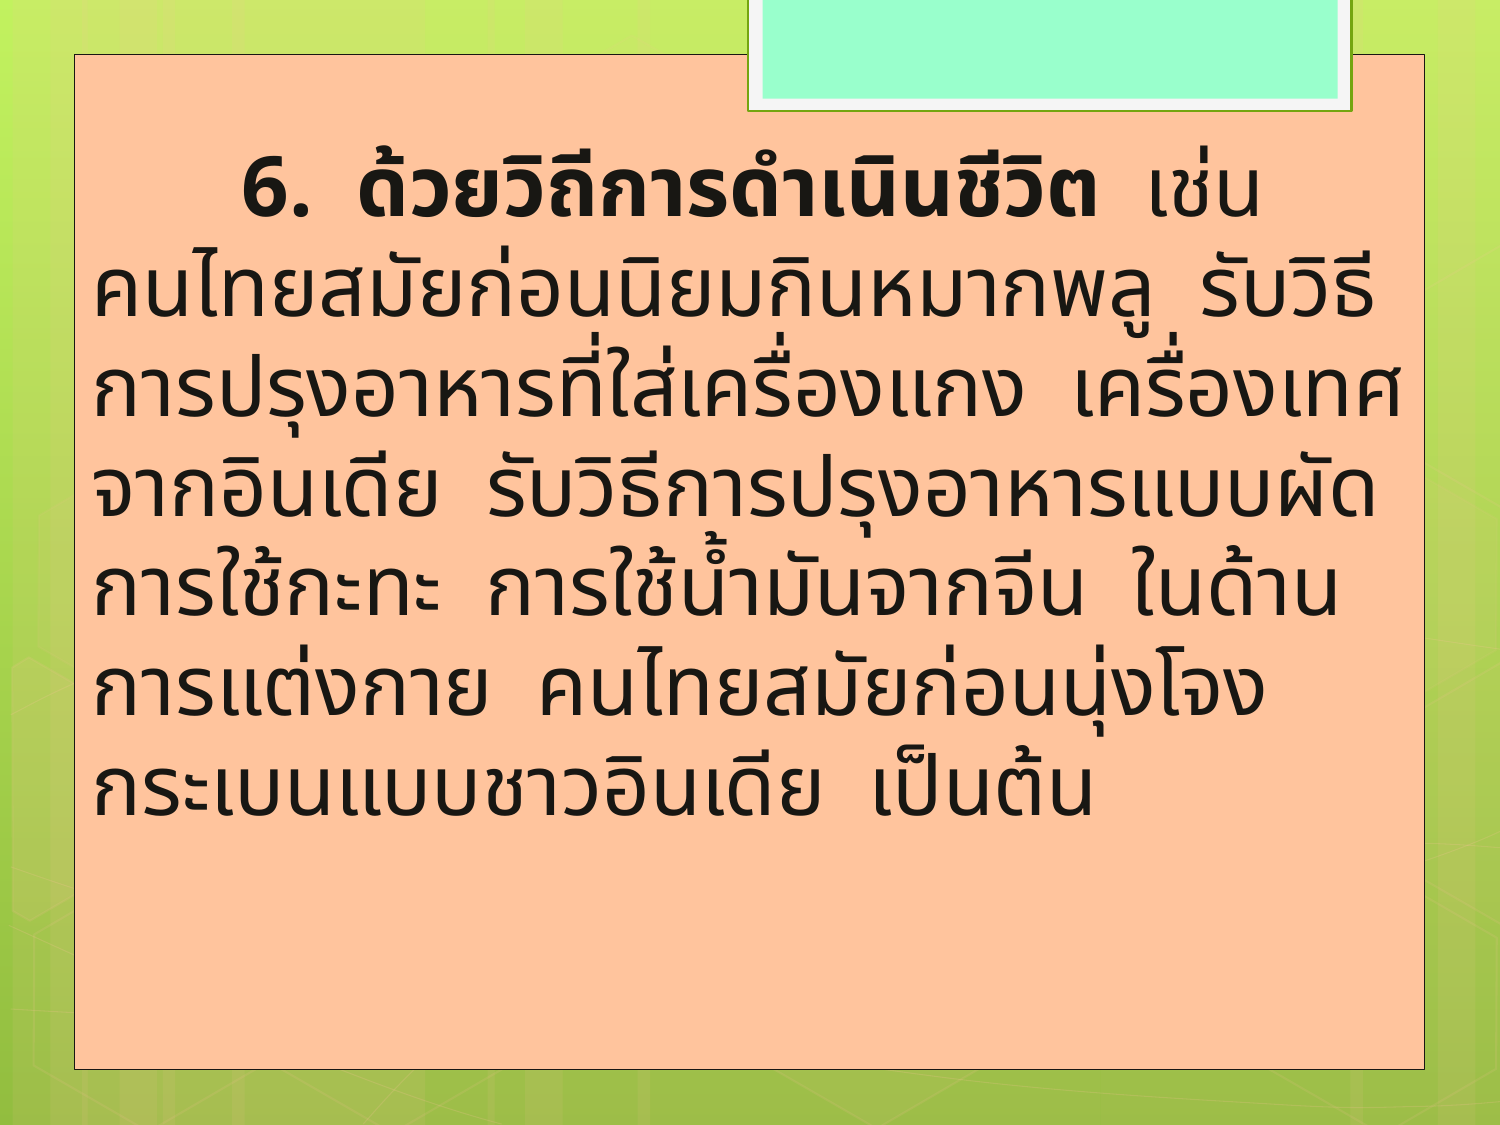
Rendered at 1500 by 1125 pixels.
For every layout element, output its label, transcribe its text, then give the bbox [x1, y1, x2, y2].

list 6. ด้วยวิถีการดำเนินชีวิต เช่น คนไทยสมัยก่อนนิยมกินหมากพลู รับวิธีการปรุงอาหารที่ใส่เครื่องแกง เครื่องเทศจากอินเดีย รับวิธีการปรุงอาหารแบบผัด การใช้กะทะ การใช้น้ำมันจากจีน ในด้านการแต่งกาย คนไทยสมัยก่อนนุ่งโจงกระเบนแบบชาวอินเดีย เป็นต้น [76, 125, 1427, 868]
